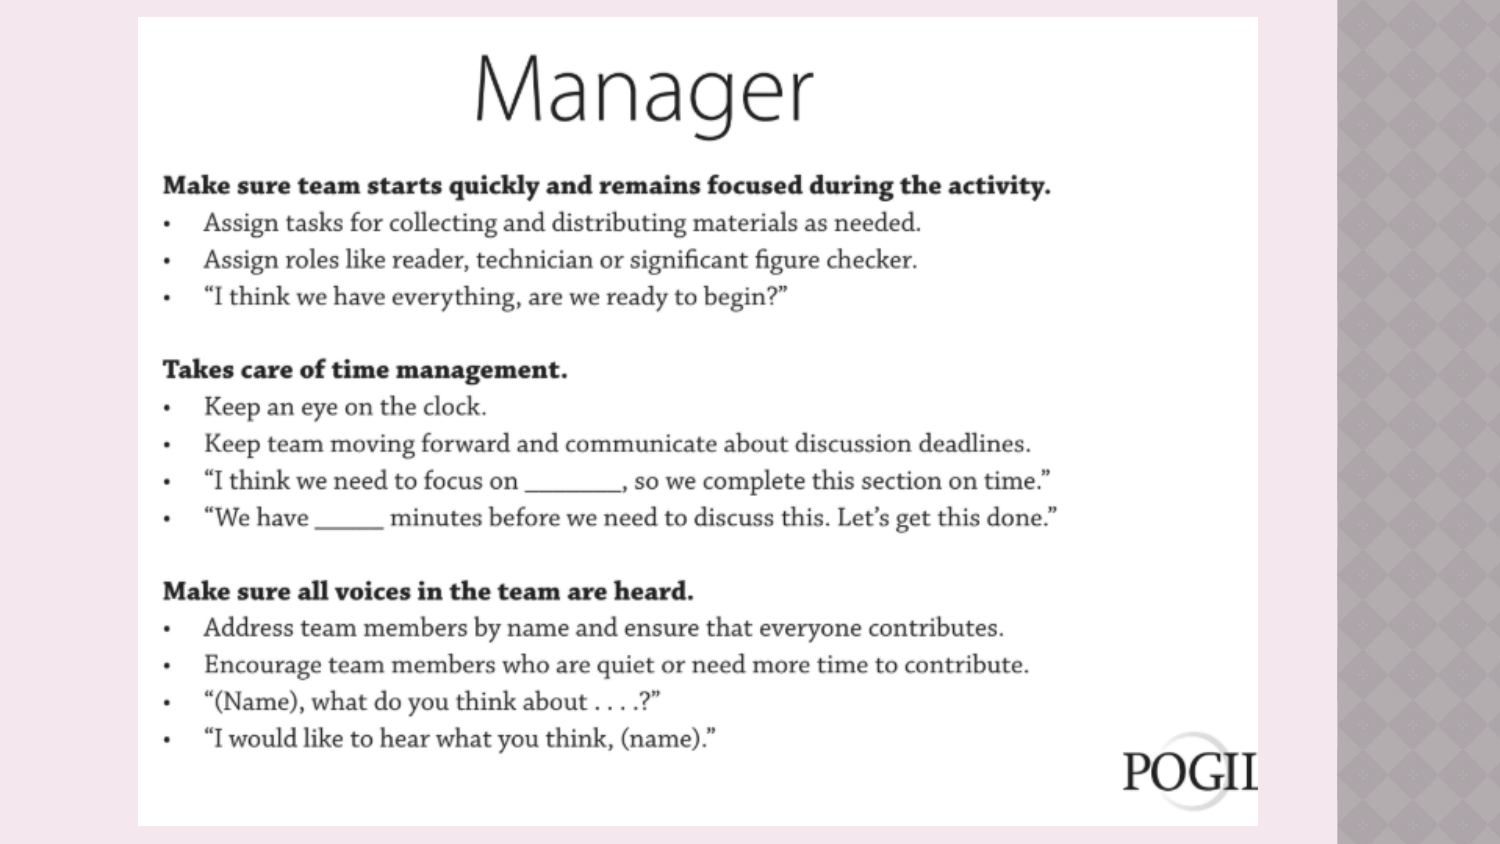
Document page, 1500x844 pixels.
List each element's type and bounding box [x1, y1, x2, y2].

picture [138, 17, 1258, 826]
